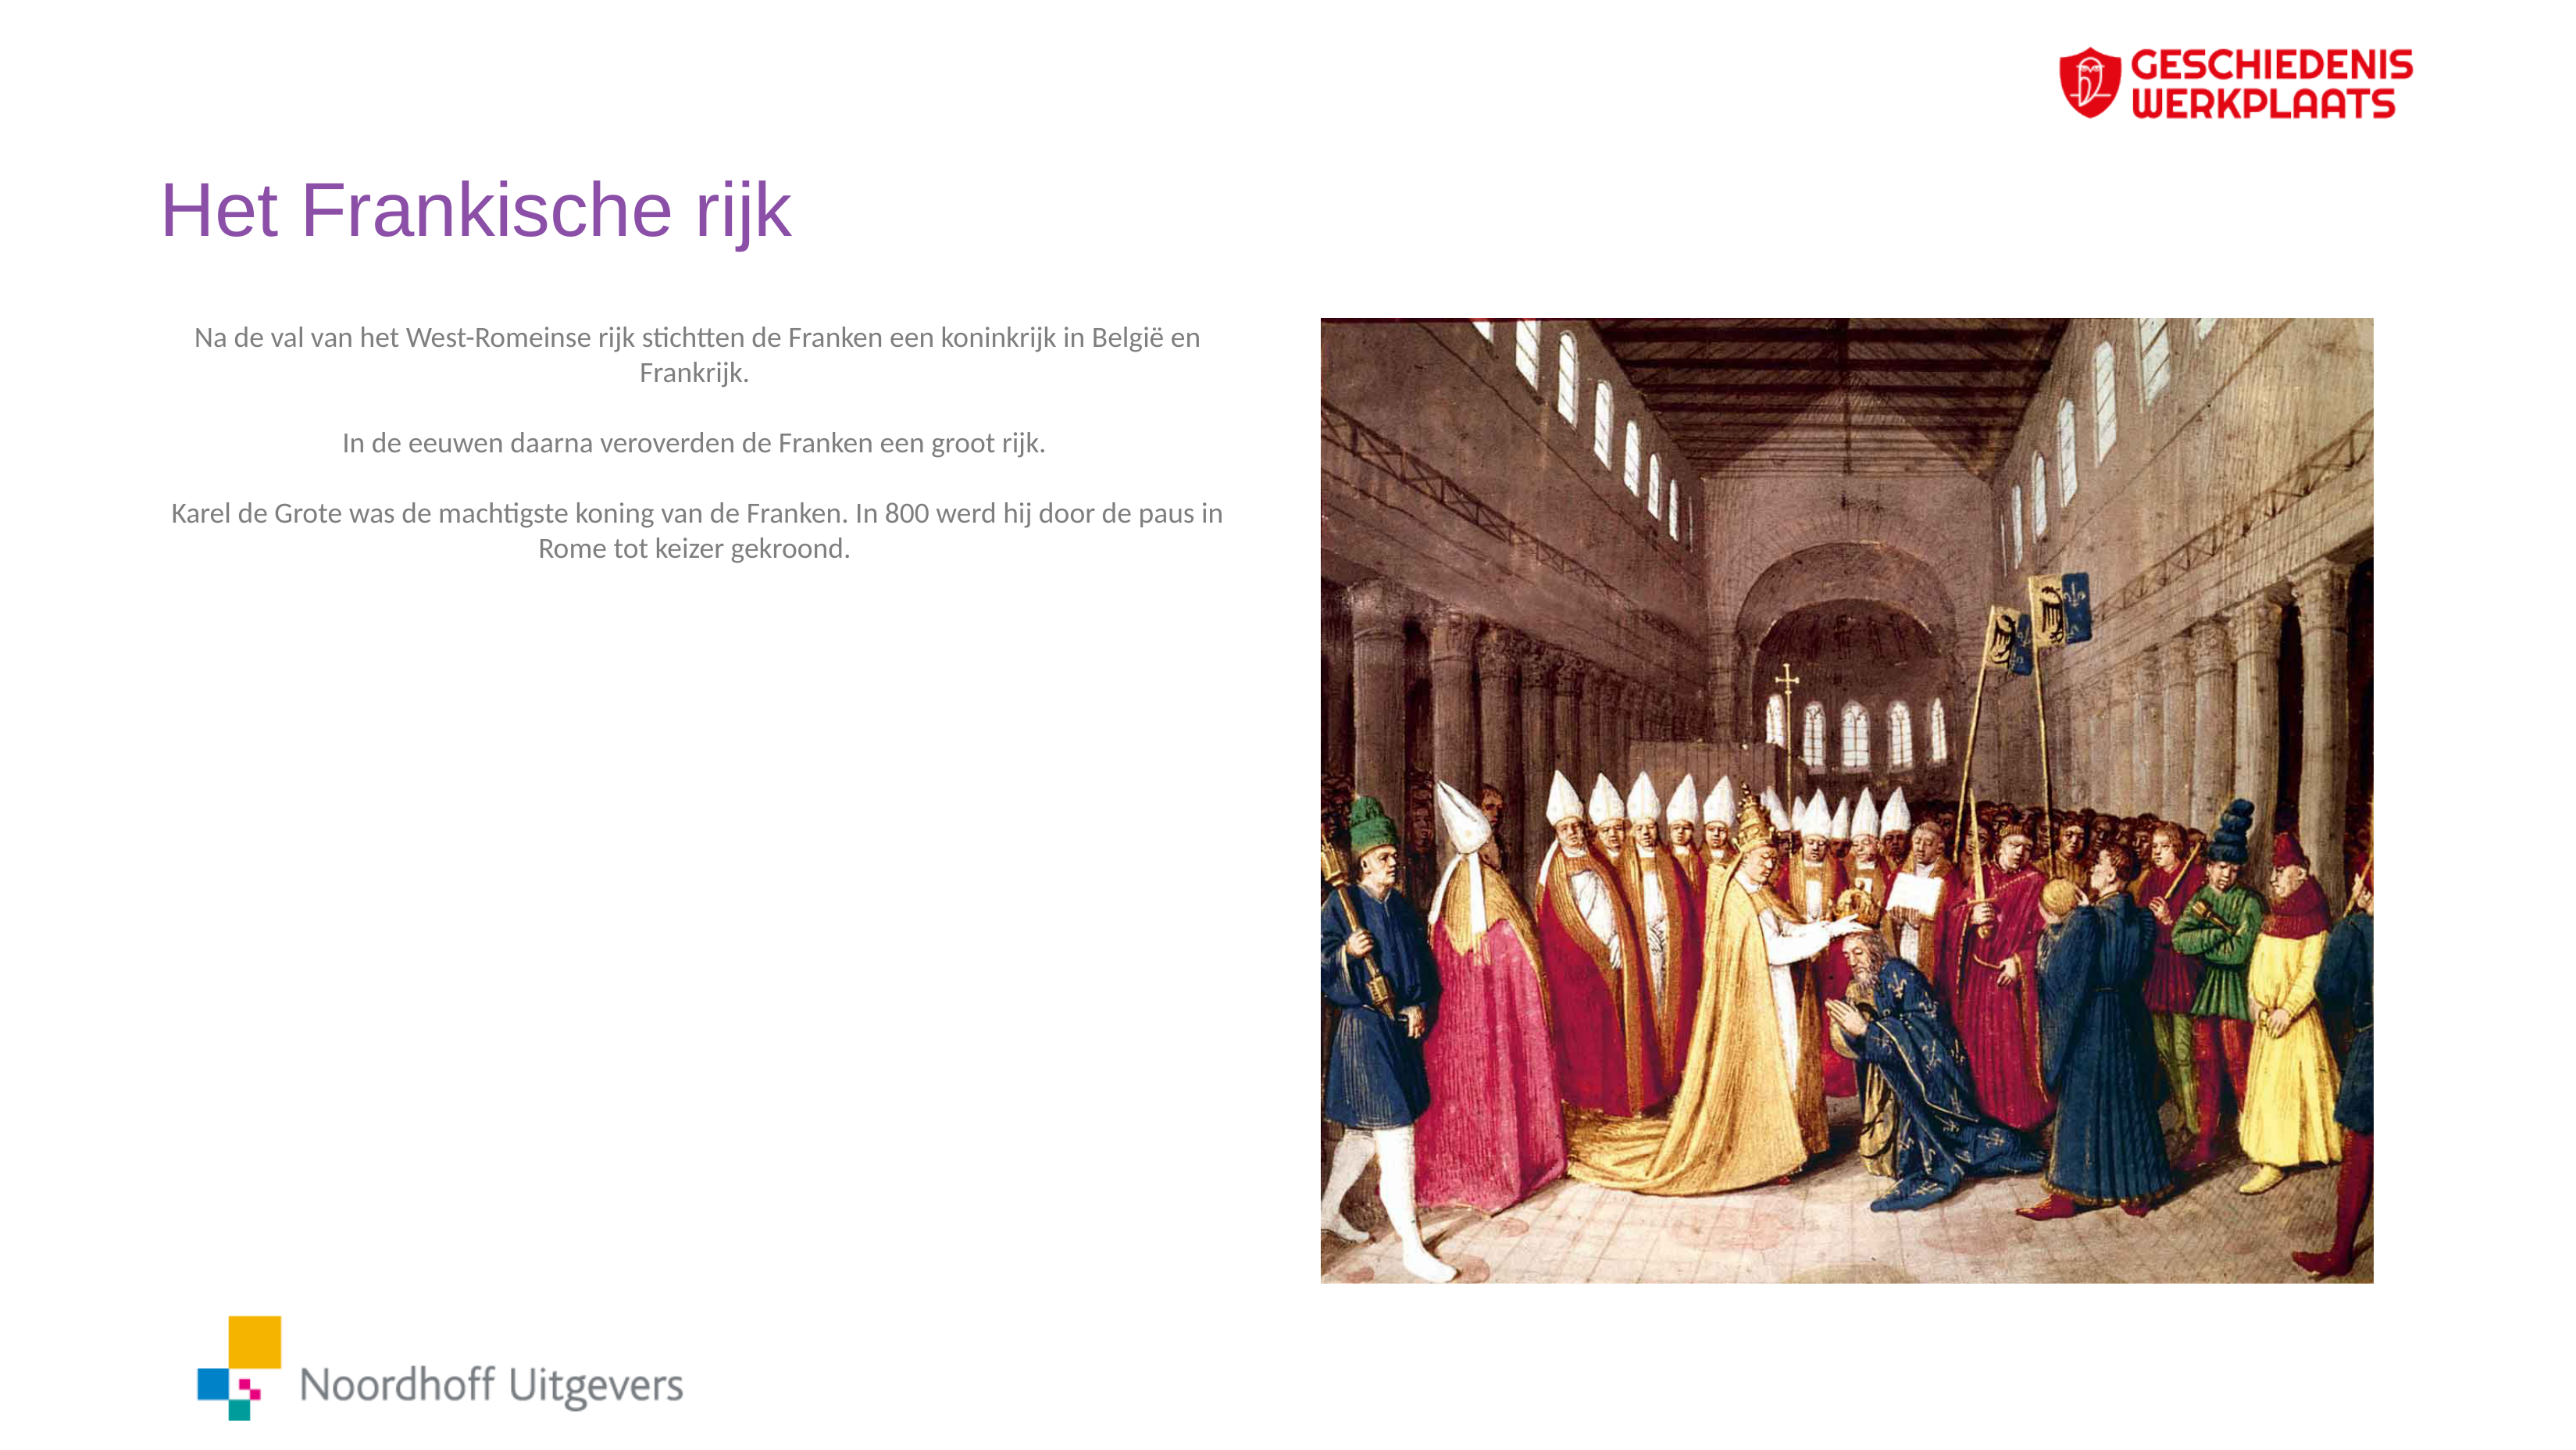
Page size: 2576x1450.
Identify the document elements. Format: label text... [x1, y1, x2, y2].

list Na de val van het West-Romeinse rijk stichtten de Franken een koninkrijk in België en Frankrijk. In de eeuwen daarna veroverden de Franken een groot rijk. Karel de Grote was de machtigste koning van de Franken. In 800 werd hij door de paus in Rome tot keizer gekroond. [159, 318, 1251, 1284]
title Het Frankische rijk [159, 159, 2416, 266]
picture [1321, 318, 2374, 1284]
picture [1610, 0, 2576, 161]
picture [159, 1288, 802, 1449]
